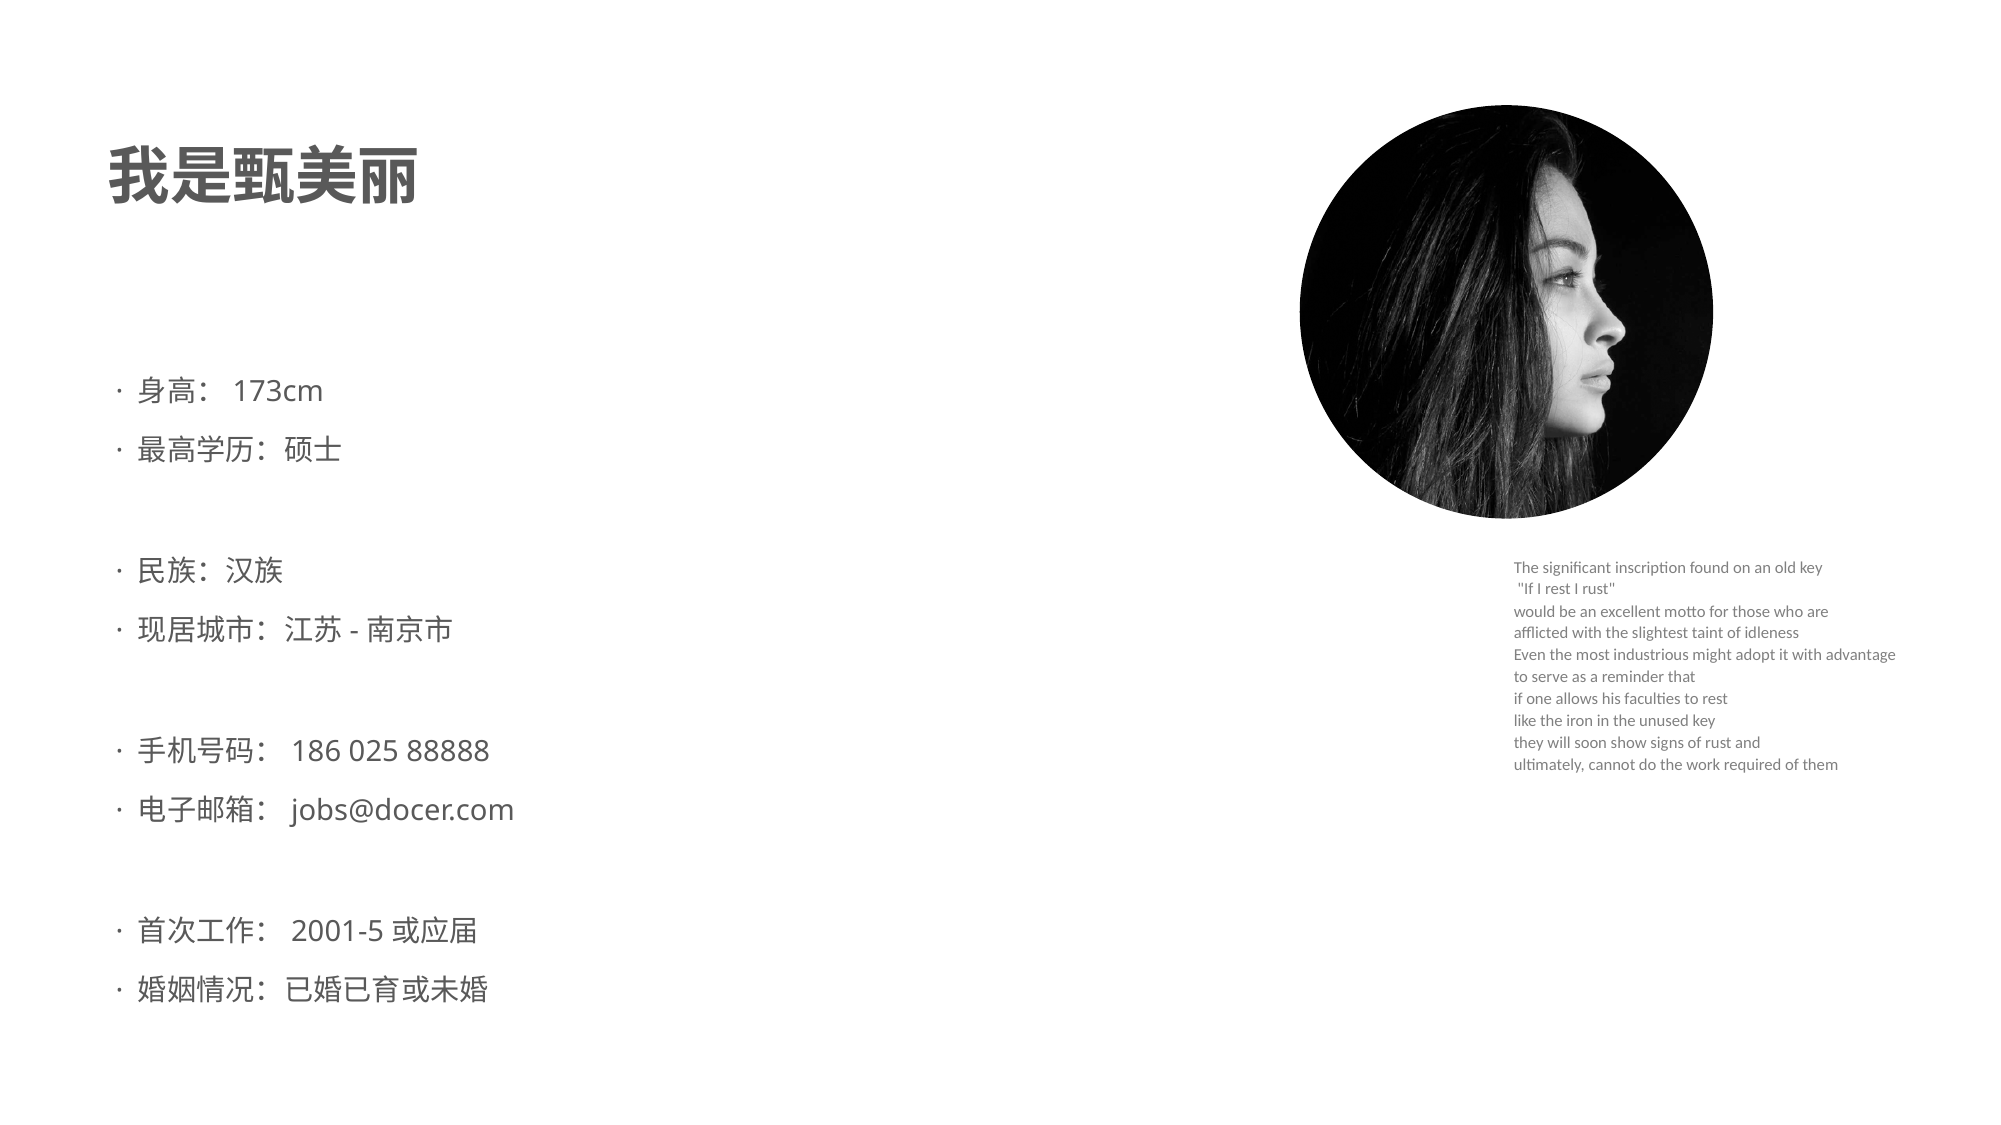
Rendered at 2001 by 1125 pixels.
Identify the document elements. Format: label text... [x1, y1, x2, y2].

text_box The significant inscription found on an old key "If I rest I rust" would be an excellent motto for those who are afflicted with the slightest taint of idleness Even the most industrious might adopt it with advantage to serve as a reminder that if one allows his faculties to rest like the iron in the unused key they will soon show signs of rust and ultimately, cannot do the work required of them [1499, 547, 1912, 803]
text_box · 首次工作：2001-5或应届 · 婚姻情况：已婚已育或未婚 [100, 880, 674, 1014]
title 我是甄美丽 [107, 68, 573, 257]
text_box · 民族：汉族 · 现居城市：江苏-南京市 [100, 520, 674, 654]
text_box · 身高：173cm · 最高学历：硕士 [100, 340, 674, 474]
picture [1299, 105, 1714, 519]
text_box · 手机号码：186 025 88888 · 电子邮箱：jobs@docer.com [100, 700, 674, 834]
